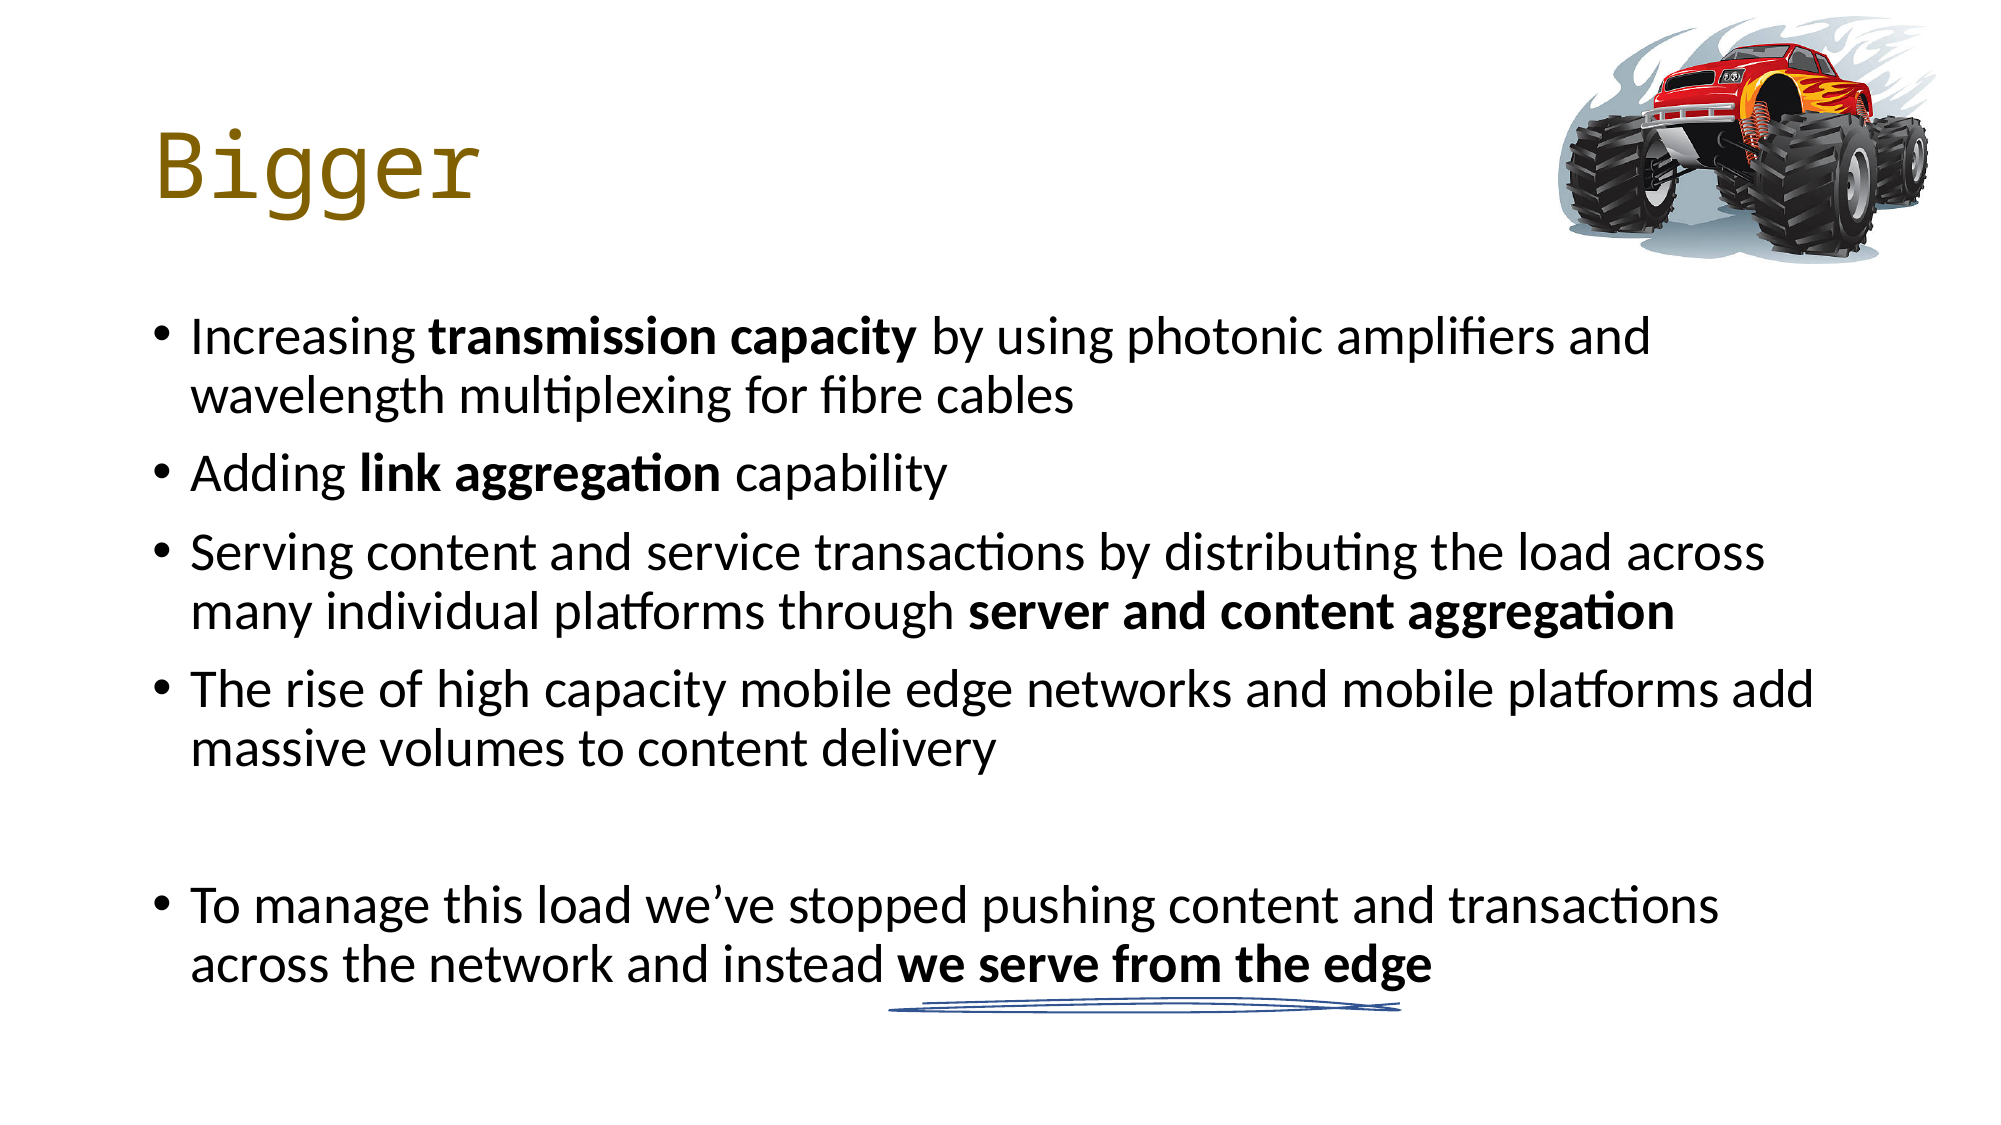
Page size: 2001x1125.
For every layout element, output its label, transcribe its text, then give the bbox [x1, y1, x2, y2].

list Increasing transmission capacity by using photonic amplifiers and wavelength multiplexing for fibre cables Adding link aggregation capability Serving content and service transactions by distributing the load across many individual platforms through server and content aggregation The rise of high capacity mobile edge networks and mobile platforms add massive volumes to content delivery To manage this load we’ve stopped pushing content and transactions across the network and instead we serve from the edge [137, 299, 1863, 1014]
picture [1558, 16, 1936, 264]
text_box [888, 997, 1403, 1014]
title Bigger [137, 59, 1863, 278]
